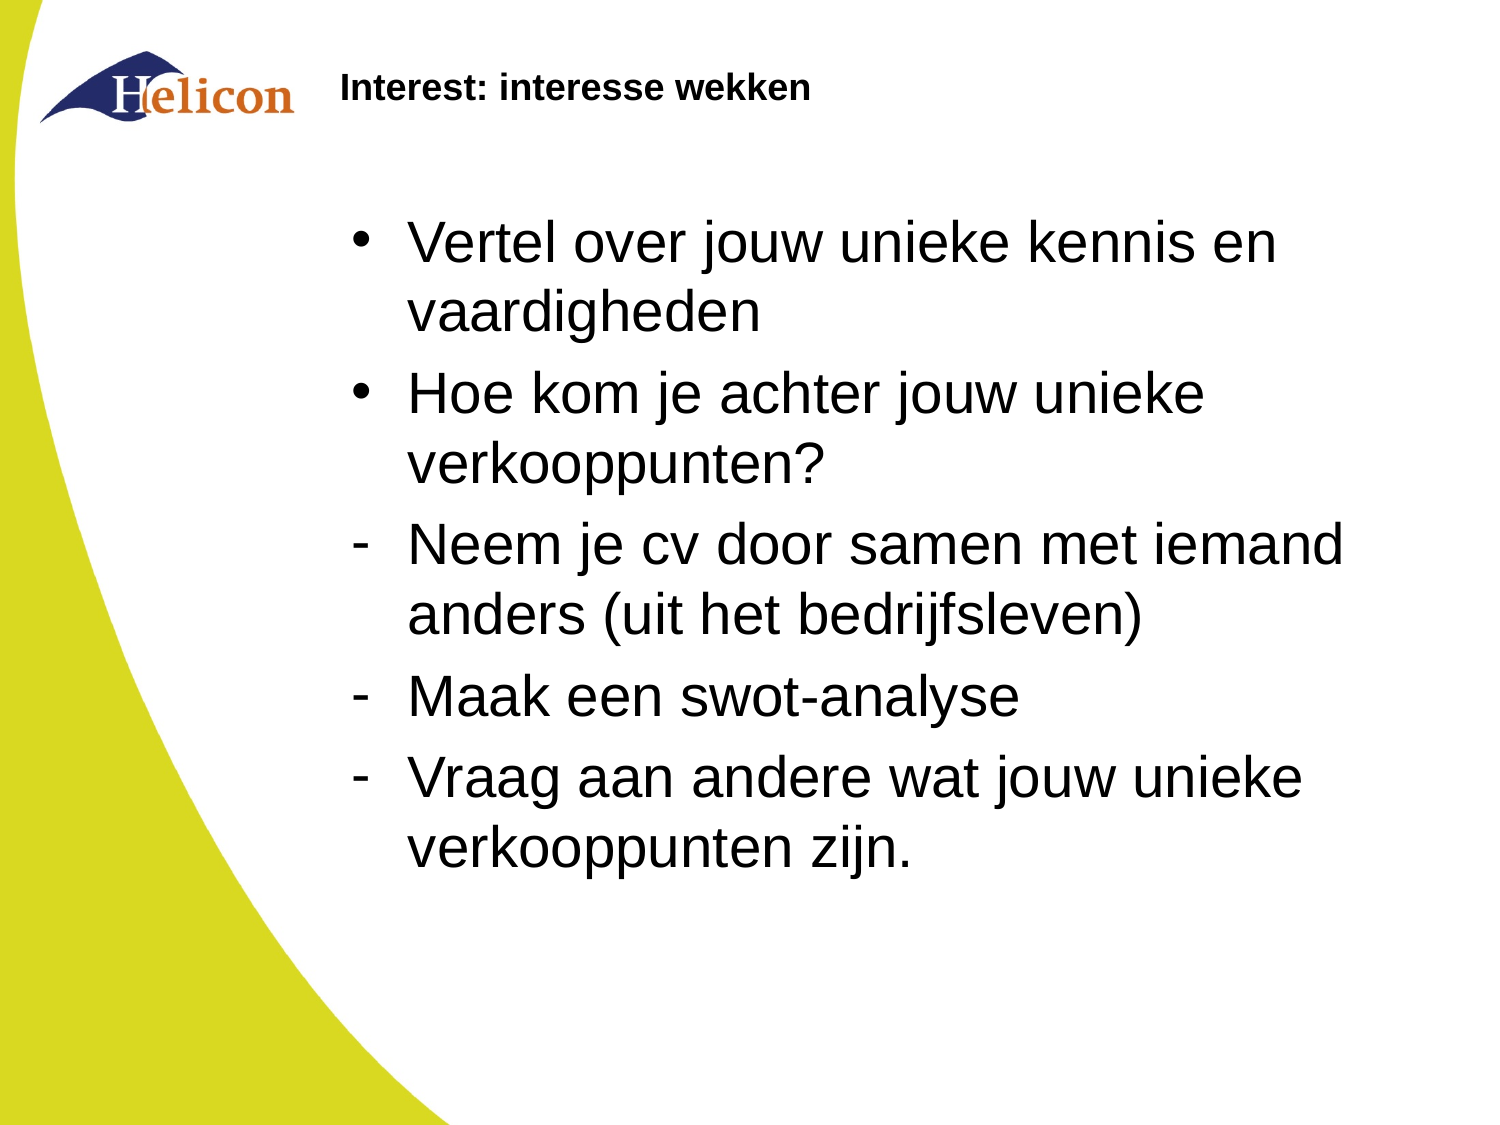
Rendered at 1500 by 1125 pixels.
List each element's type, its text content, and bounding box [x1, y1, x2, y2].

picture [0, 0, 1500, 1125]
list Vertel over jouw unieke kennis en vaardigheden Hoe kom je achter jouw unieke verkooppunten? Neem je cv door samen met iemand anders (uit het bedrijfsleven) Maak een swot-analyse Vraag aan andere wat jouw unieke verkooppunten zijn. [336, 196, 1425, 1005]
title Interest: interesse wekken [324, 54, 1415, 161]
